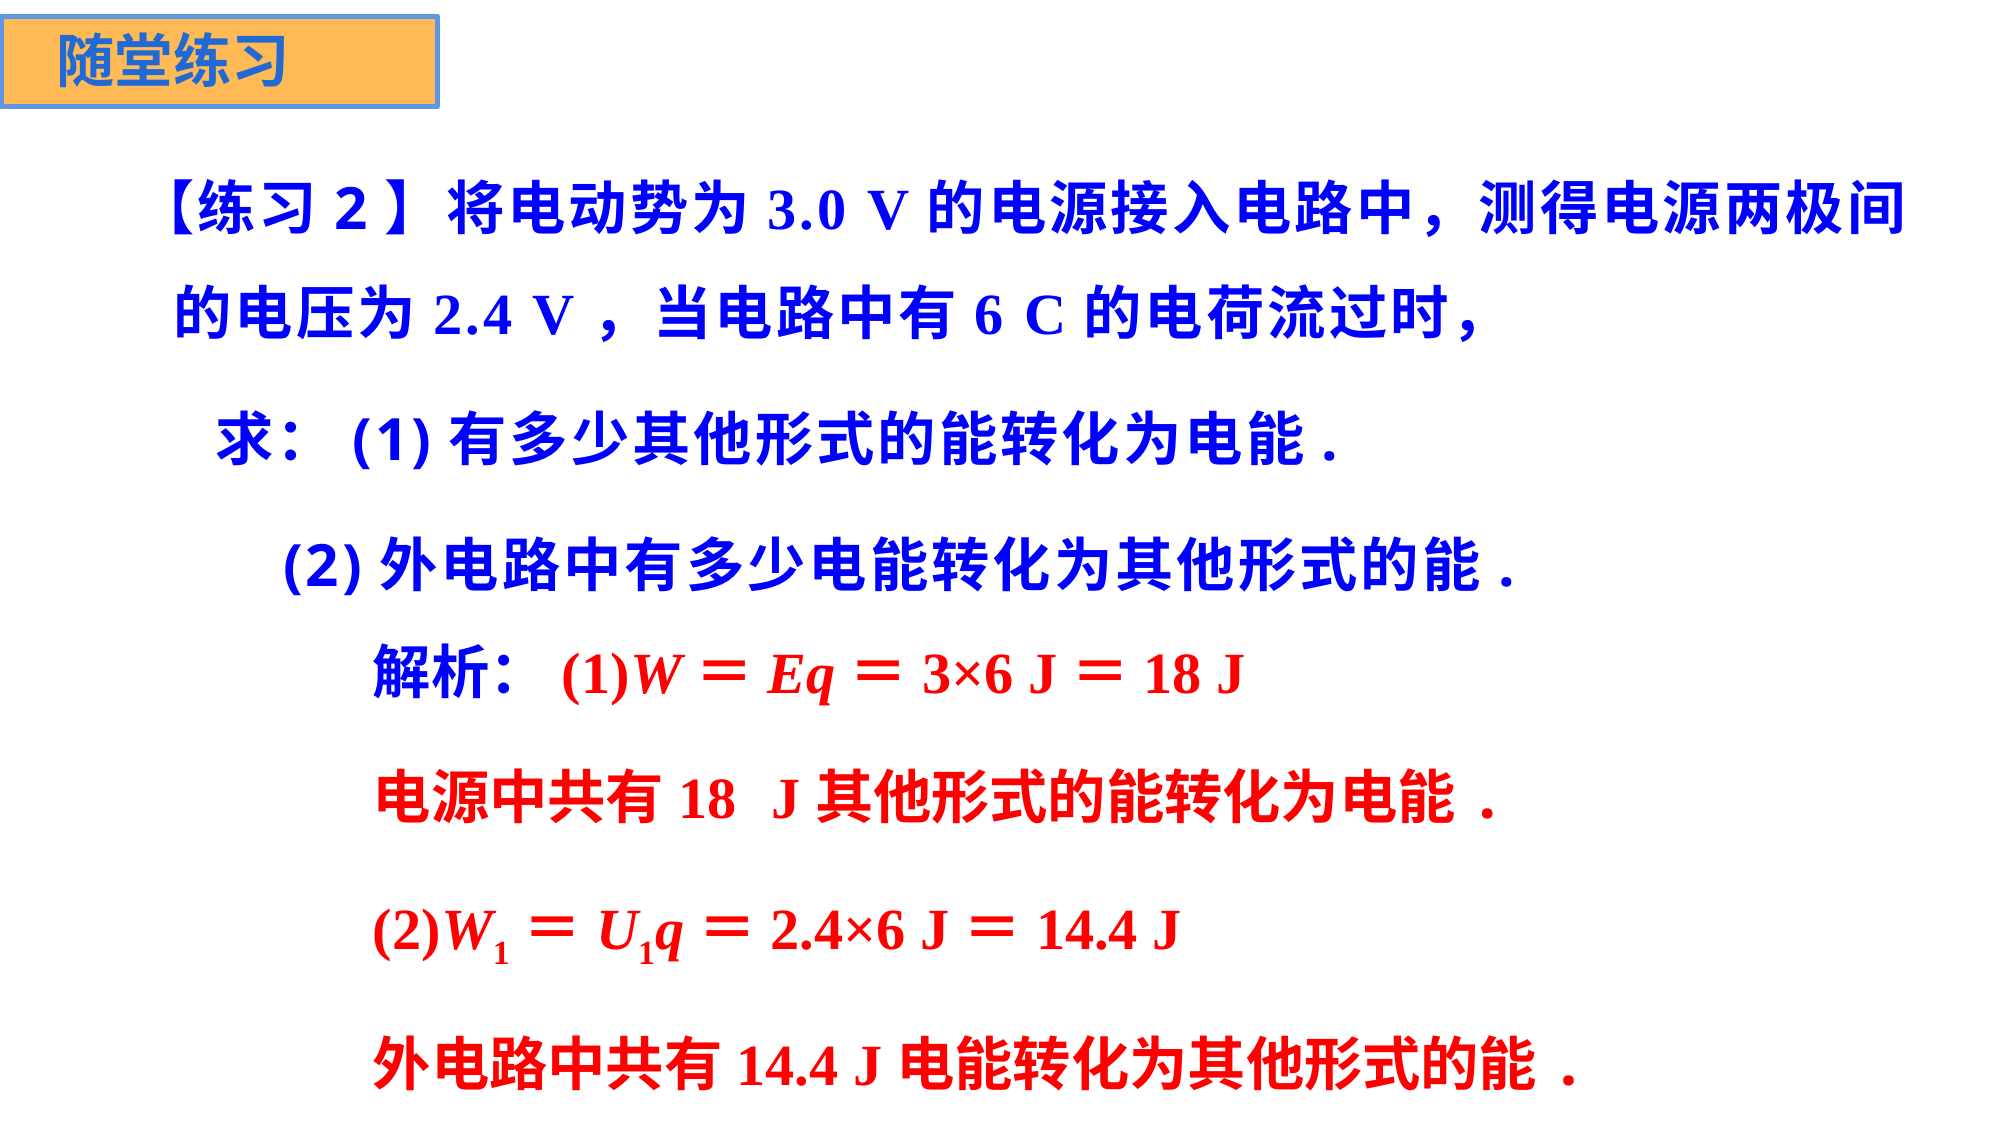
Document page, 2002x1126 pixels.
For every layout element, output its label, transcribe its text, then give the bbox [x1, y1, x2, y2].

list 【练习2】将电动势为3.0 V的电源接入电路中，测得电源两极间的电压为2.4 V，当电路中有6 C的电荷流过时， 求：(1)有多少其他形式的能转化为电能. (2)外电路中有多少电能转化为其他形式的能. [121, 128, 1946, 648]
text_box 解析：(1)W＝Eq＝3×6 J＝18 J 电源中共有18 J其他形式的能转化为电能. (2)W1＝U1q＝2.4×6 J＝14.4 J 外电路中共有14.4 J电能转化为其他形式的能. [358, 592, 1708, 1111]
text_box 随堂练习 [1, 16, 438, 107]
text_box 练习 [26, 32, 496, 128]
